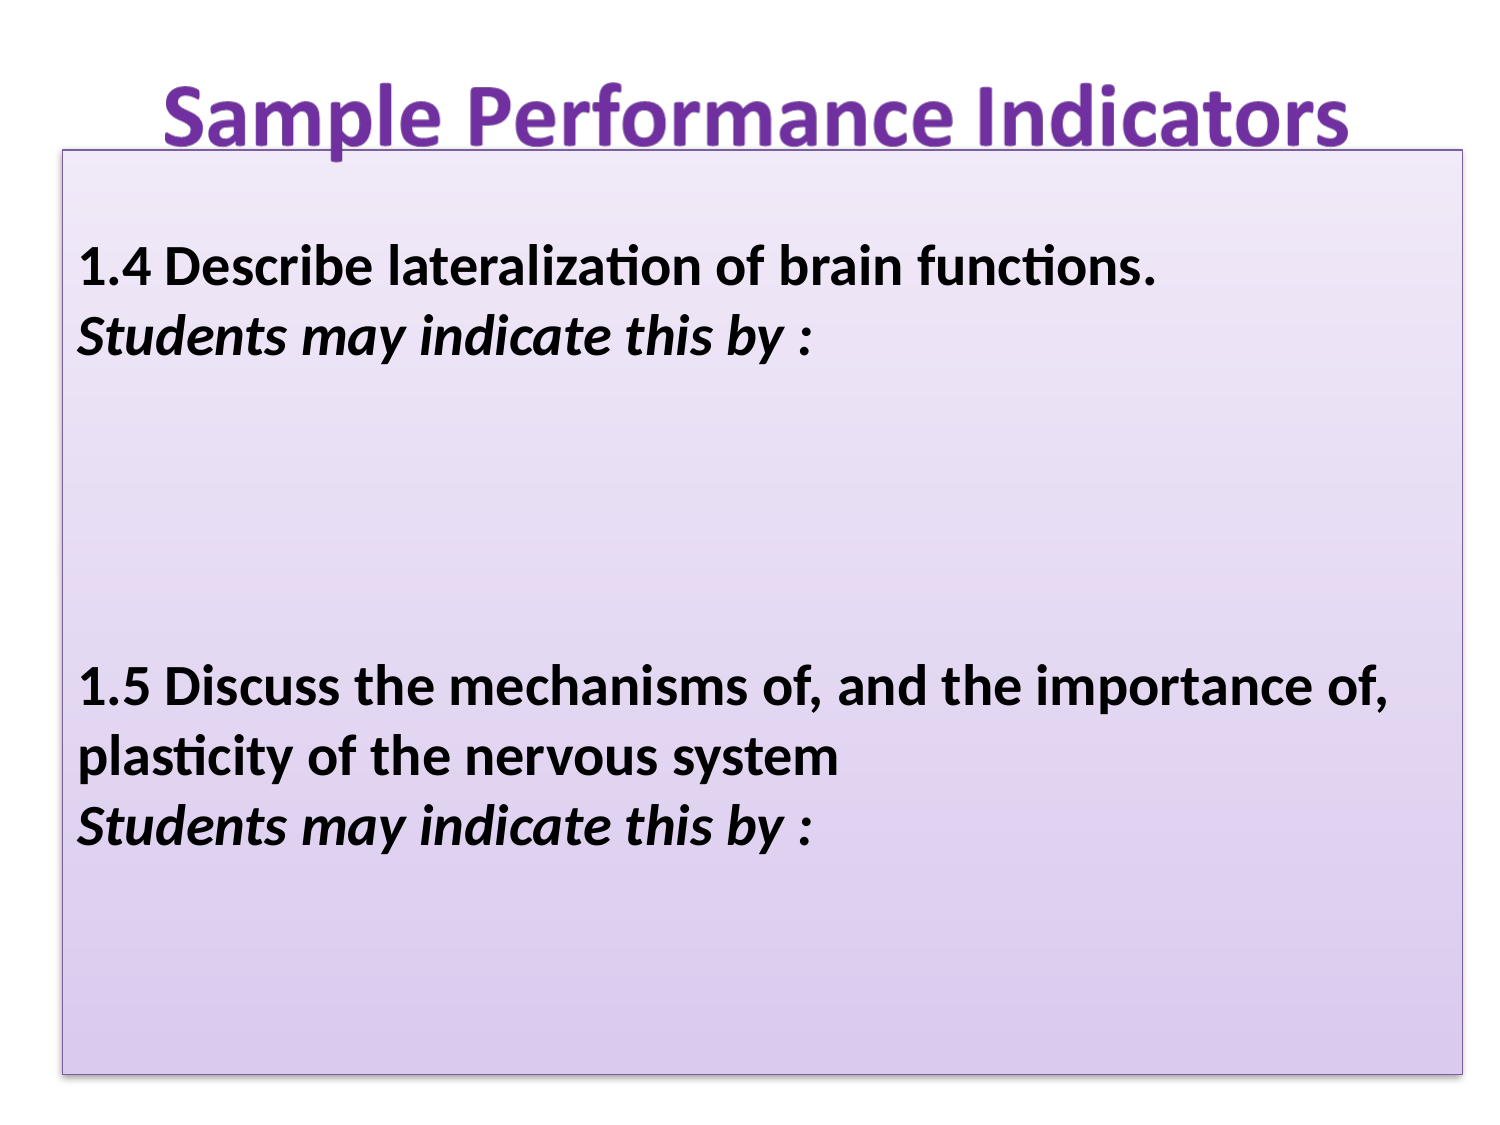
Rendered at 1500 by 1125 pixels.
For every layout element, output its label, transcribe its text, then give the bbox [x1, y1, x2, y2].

picture [107, 32, 1406, 226]
text_box 1.4 Describe lateralization of brain functions. Students may indicate this by : 1.5 Discuss the mechanisms of, and the importance of, plasticity of the nervous system Students may indicate this by : [62, 149, 1463, 1075]
